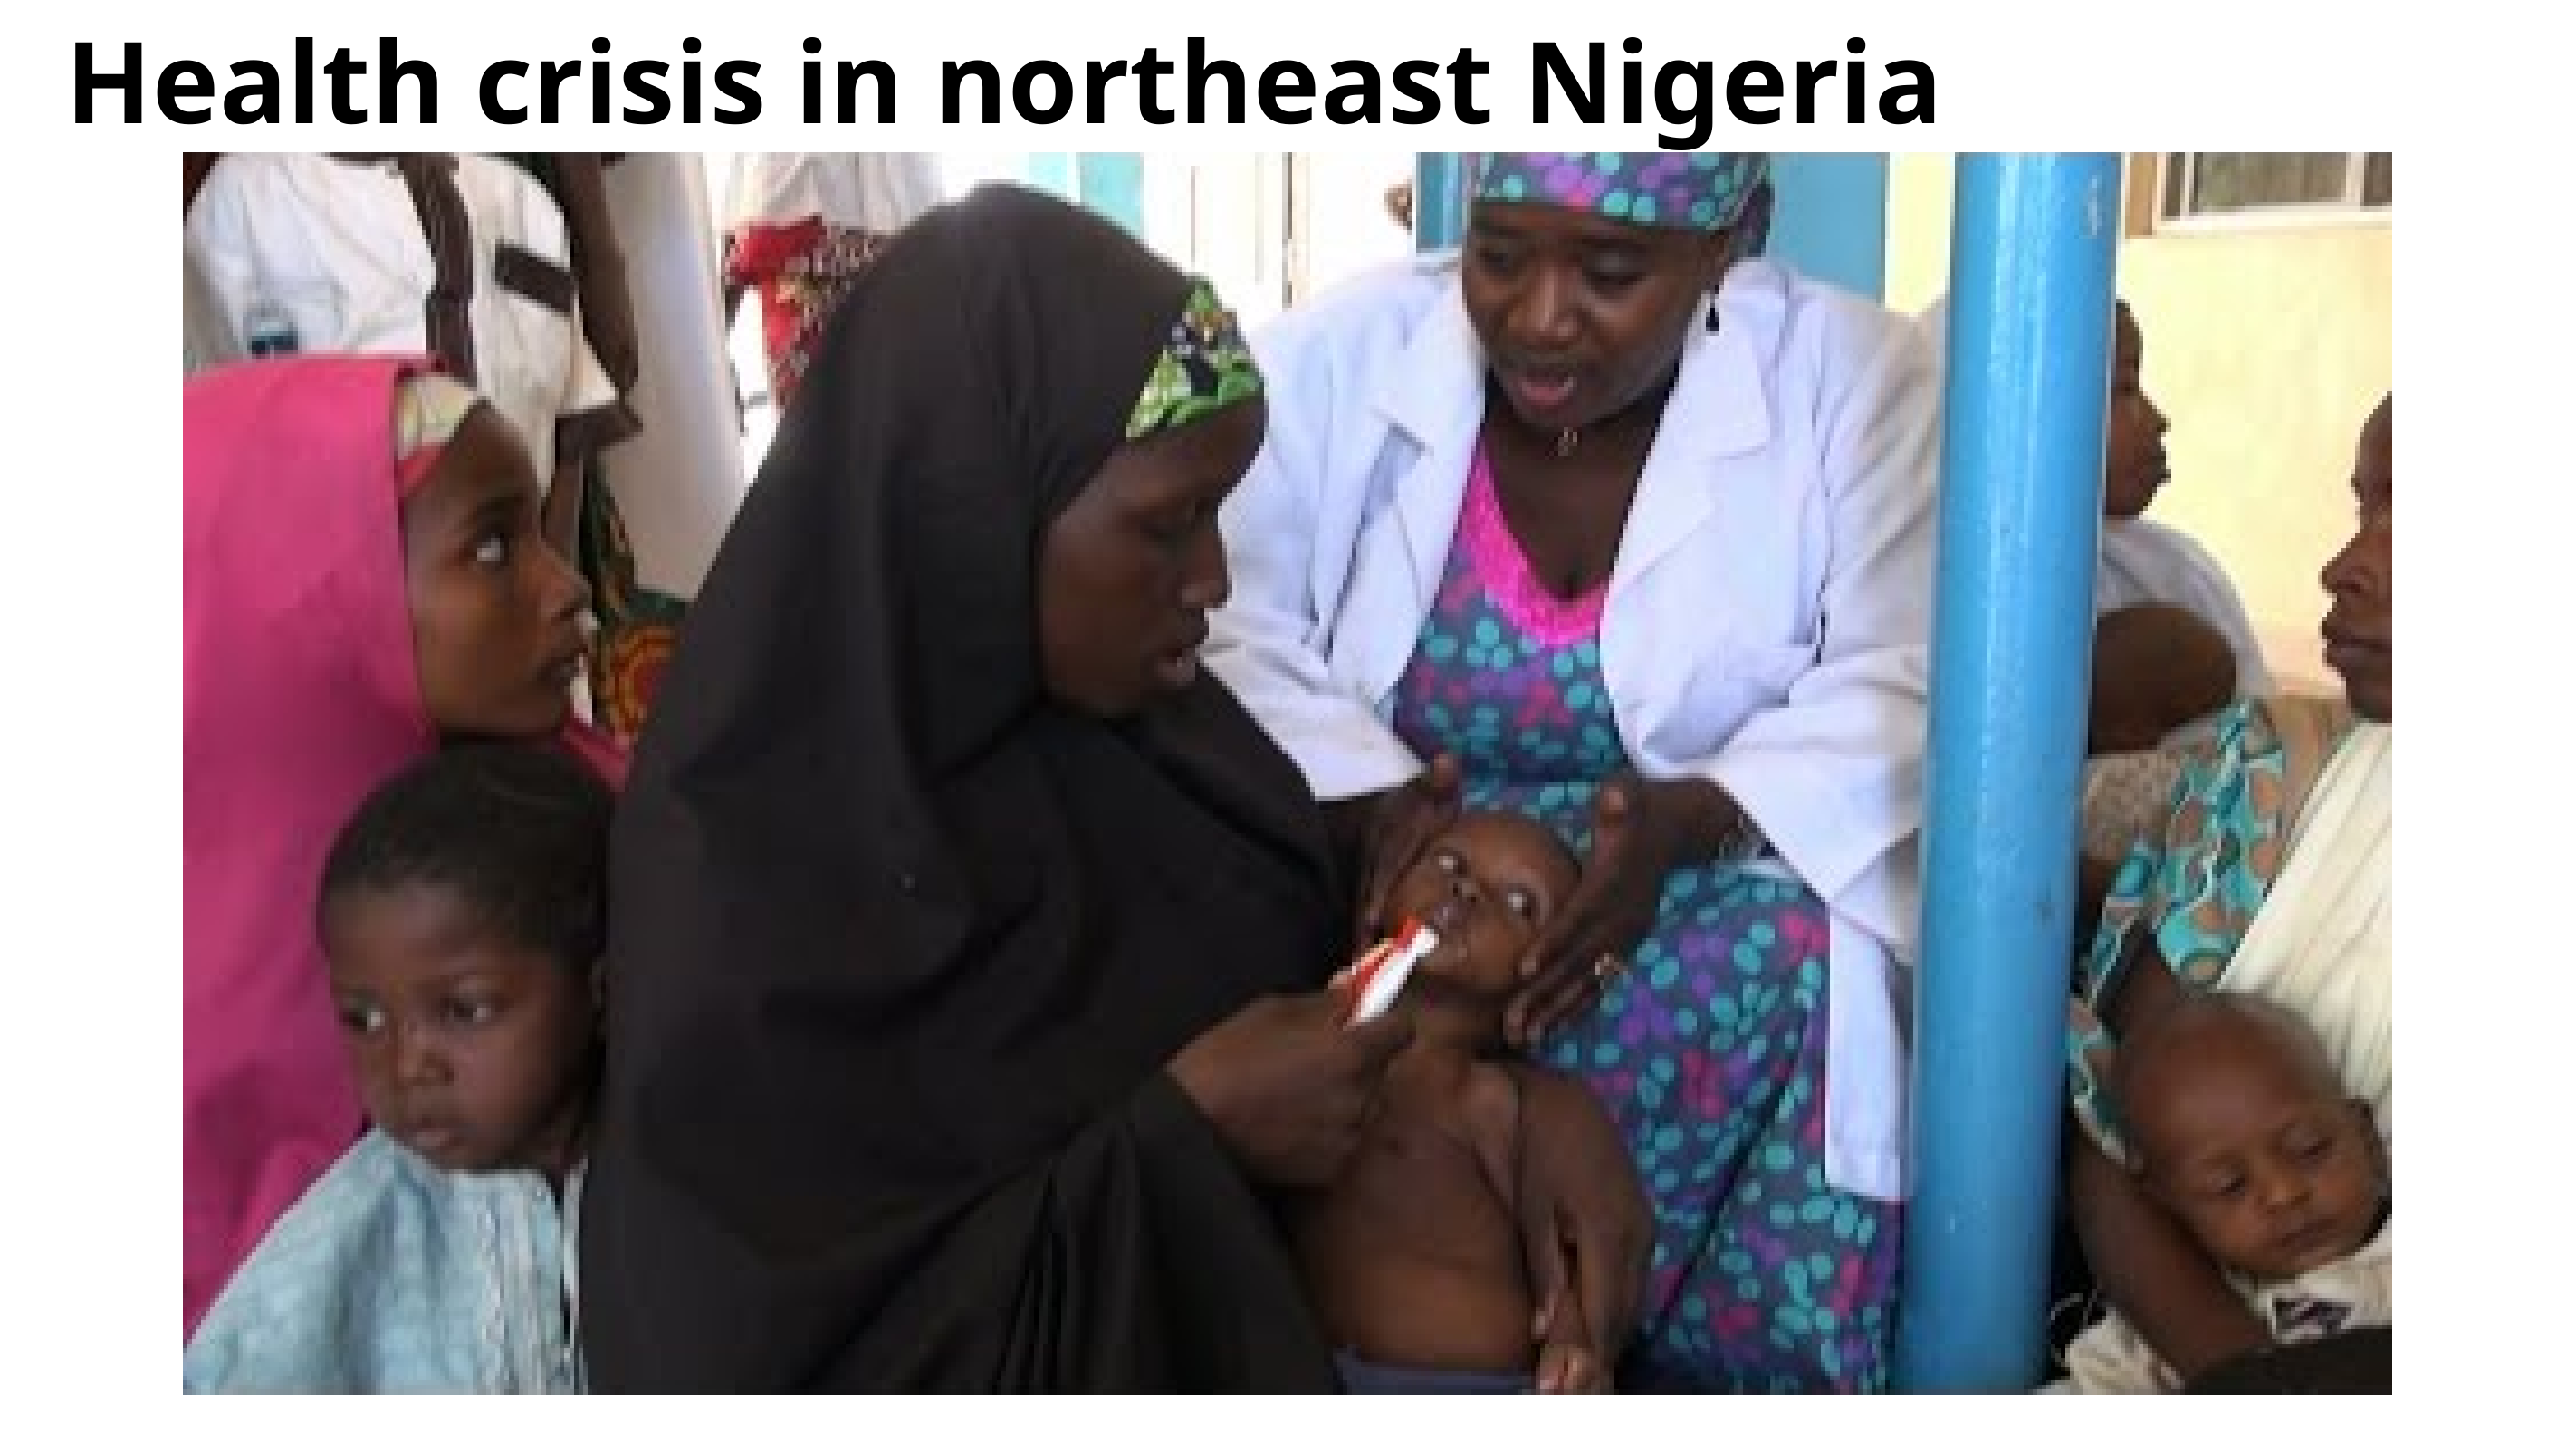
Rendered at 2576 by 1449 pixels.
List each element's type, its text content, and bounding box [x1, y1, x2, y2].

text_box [182, 151, 2393, 1396]
title Health crisis in northeast Nigeria [57, 2, 2131, 172]
